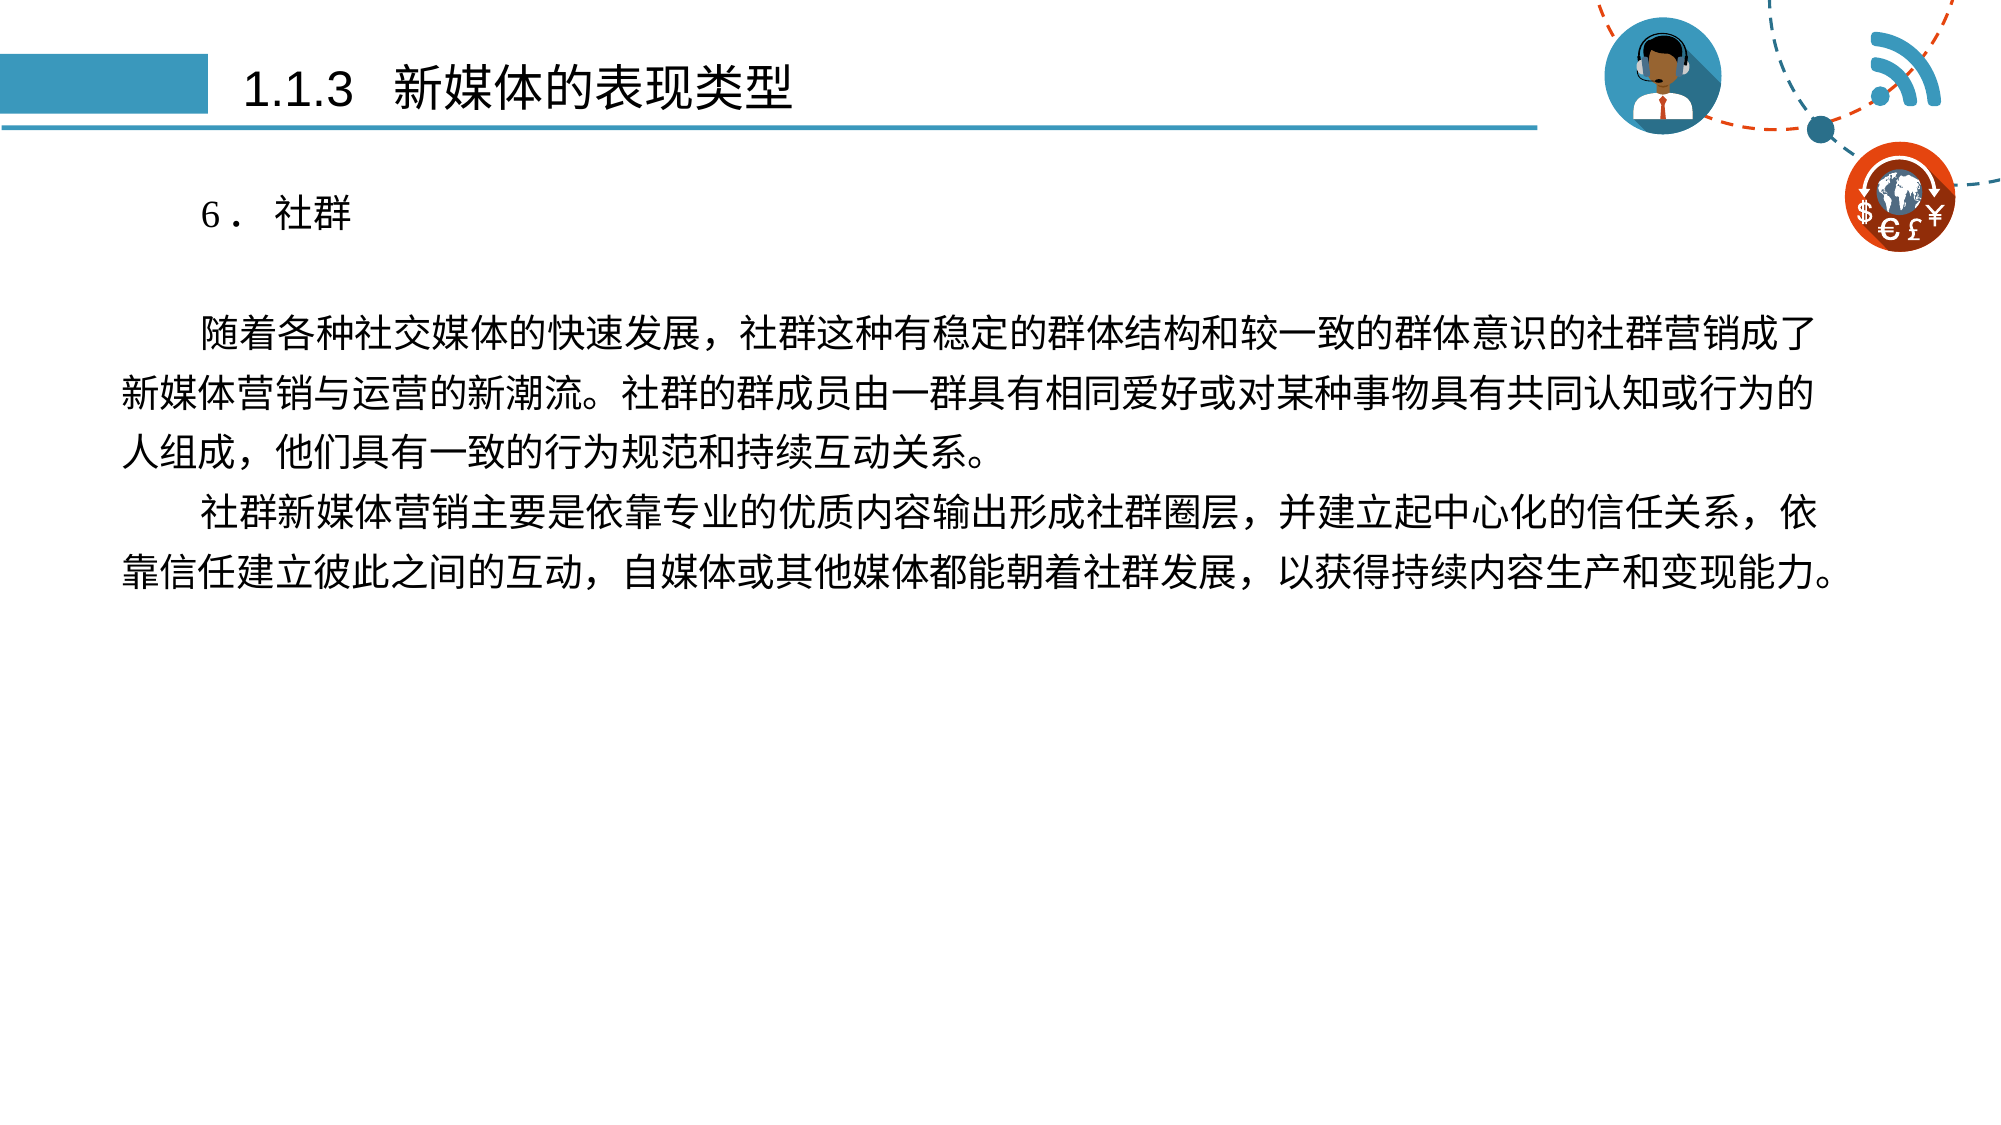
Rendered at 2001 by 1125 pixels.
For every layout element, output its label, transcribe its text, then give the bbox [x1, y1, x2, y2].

title 1.1.3 新媒体的表现类型 [222, 55, 1863, 127]
list 6． 社群 随着各种社交媒体的快速发展，社群这种有稳定的群体结构和较一致的群体意识的社群营销成了新媒体营销与运营的新潮流。社群的群成员由一群具有相同爱好或对某种事物具有共同认知或行为的人组成，他们具有一致的行为规范和持续互动关系。 社群新媒体营销主要是依靠专业的优质内容输出形成社群圈层，并建立起中心化的信任关系，依靠信任建立彼此之间的互动，自媒体或其他媒体都能朝着社群发展，以获得持续内容生产和变现能力。 [100, 164, 1840, 660]
